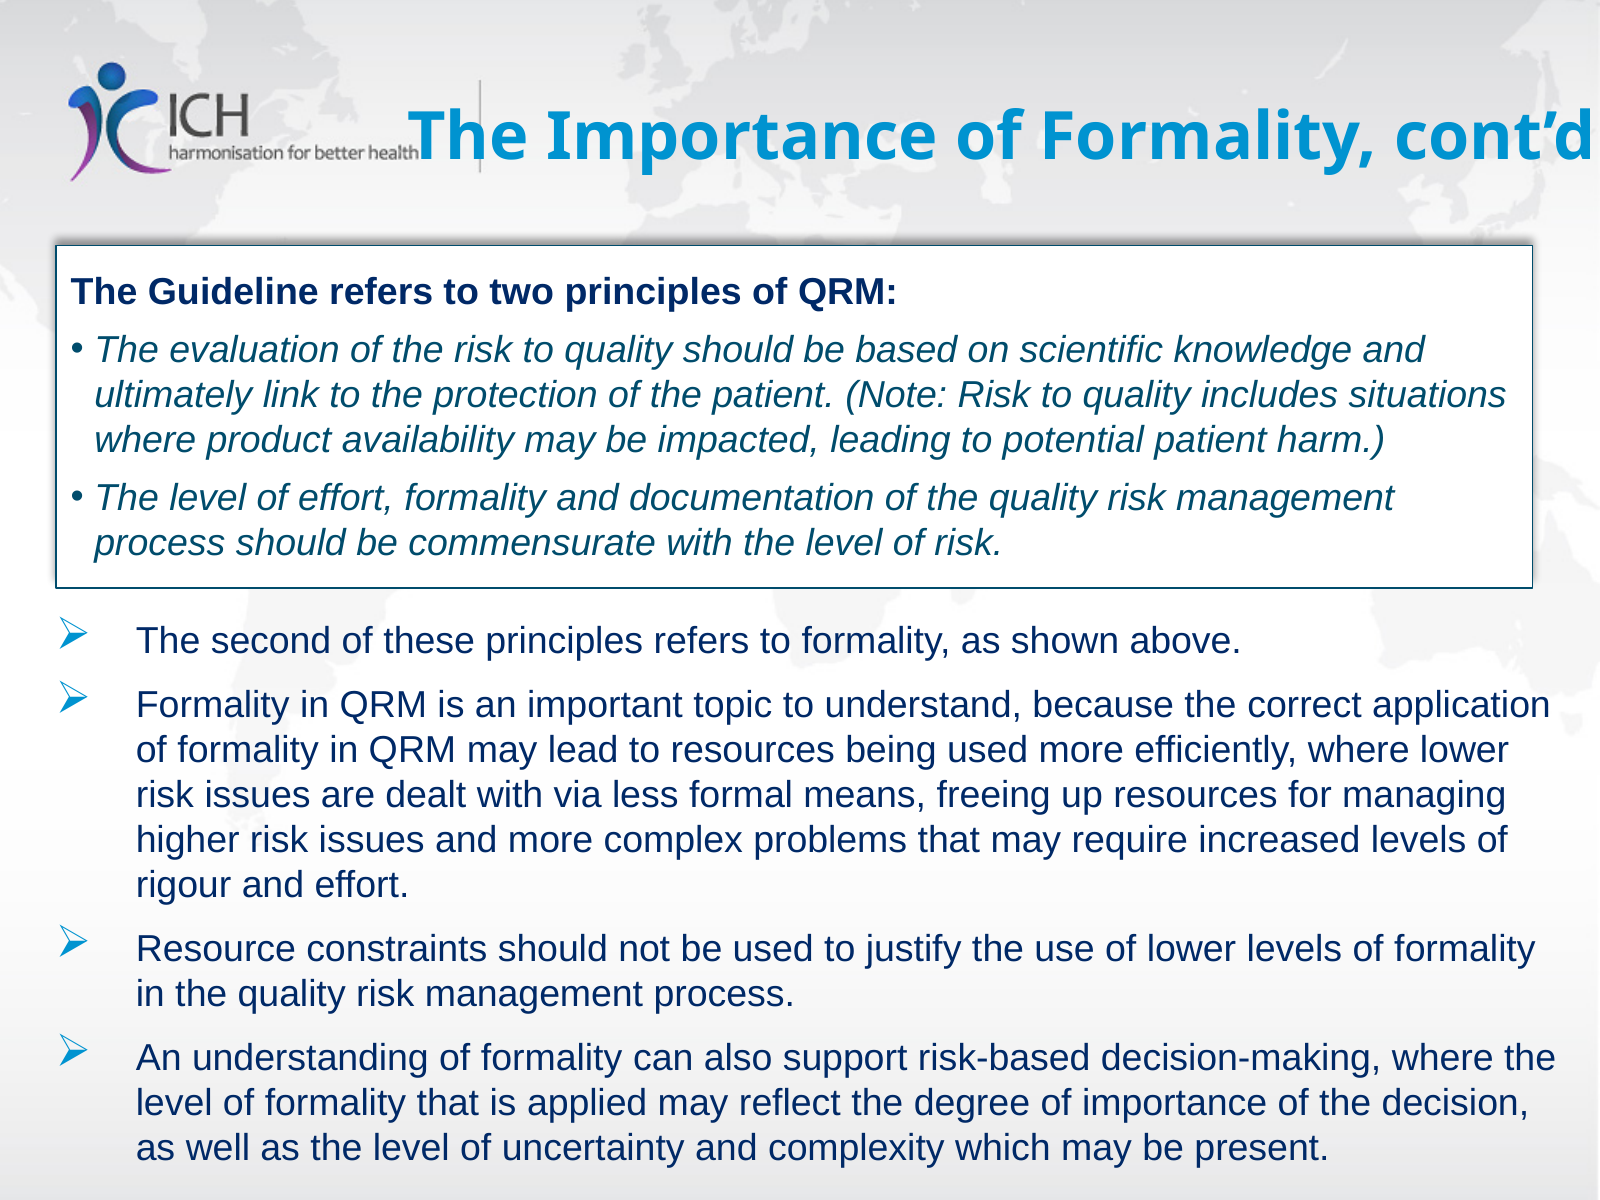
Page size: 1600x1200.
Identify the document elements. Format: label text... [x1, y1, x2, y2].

text_box The Guideline refers to two principles of QRM: The evaluation of the risk to quality should be based on scientific knowledge and ultimately link to the protection of the patient. (Note: Risk to quality includes situations where product availability may be impacted, leading to potential patient harm.) The level of effort, formality and documentation of the quality risk management process should be commensurate with the level of risk. [54, 244, 1534, 590]
list The second of these principles refers to formality, as shown above. Formality in QRM is an important topic to understand, because the correct application of formality in QRM may lead to resources being used more efficiently, where lower risk issues are dealt with via less formal means, freeing up resources for managing higher risk issues and more complex problems that may require increased levels of rigour and effort. Resource constraints should not be used to justify the use of lower levels of formality in the quality risk management process. An understanding of formality can also support risk-based decision-making, where the level of formality that is applied may reflect the degree of importance of the decision, as well as the level of uncertainty and complexity which may be present. [55, 611, 1563, 1200]
title The Importance of Formality, cont’d [362, 79, 1600, 195]
picture [0, 0, 1600, 1200]
